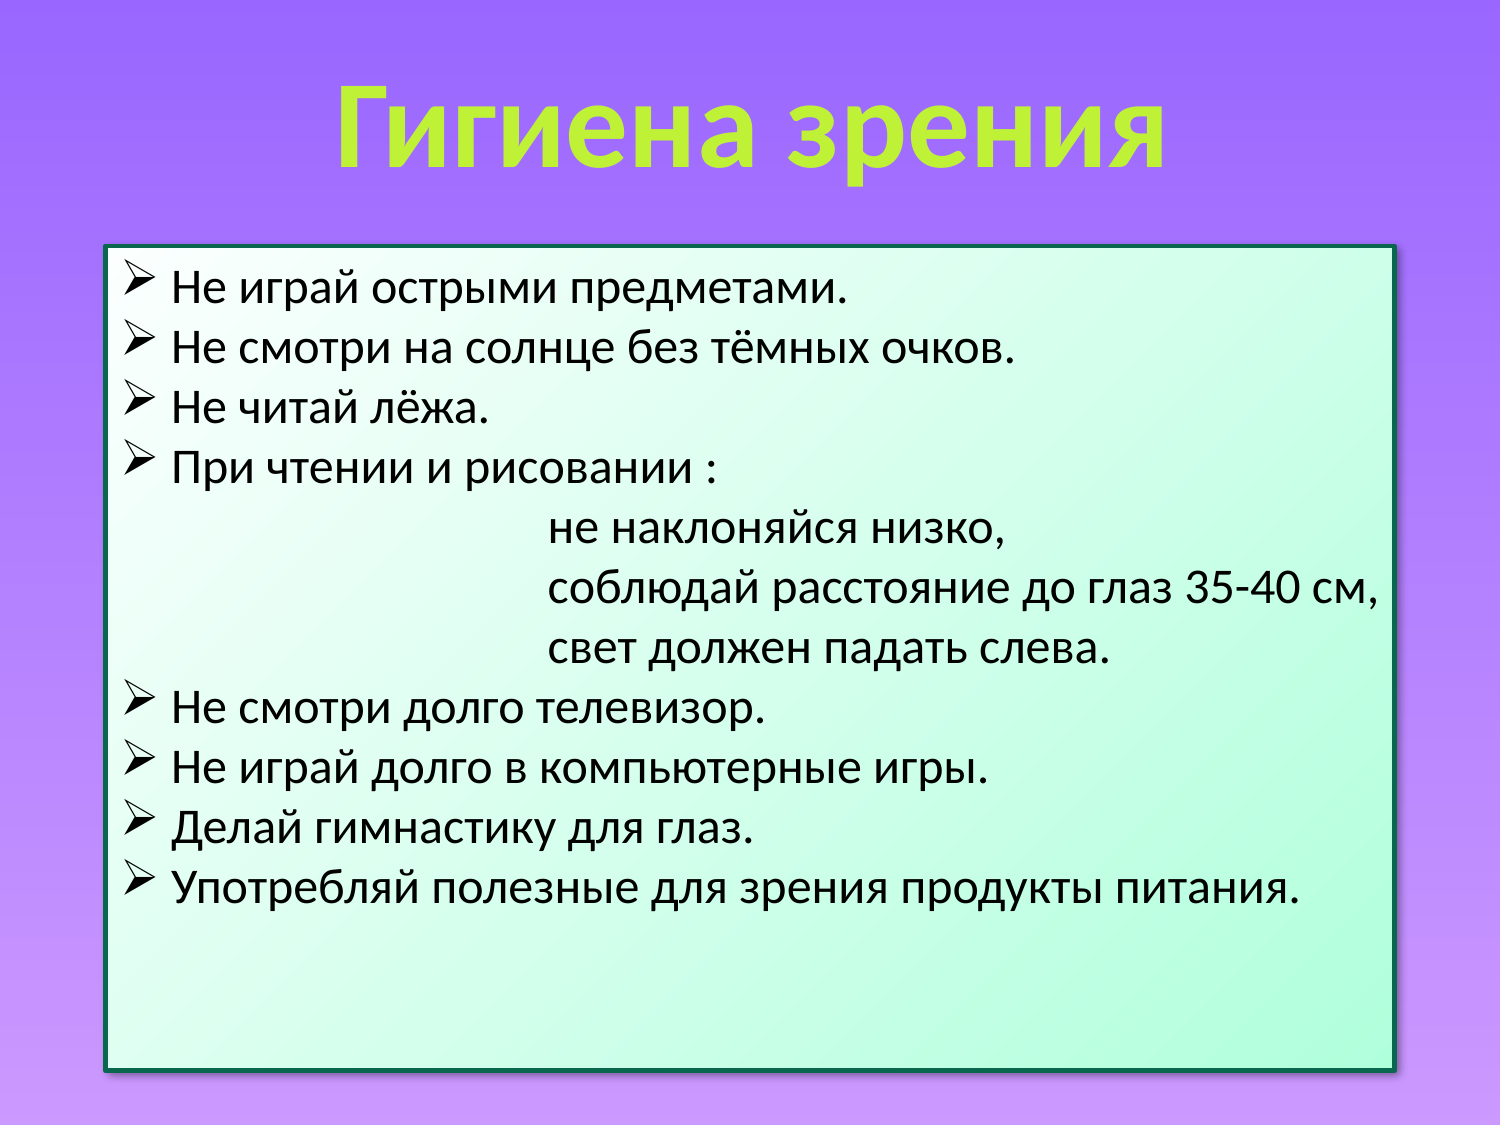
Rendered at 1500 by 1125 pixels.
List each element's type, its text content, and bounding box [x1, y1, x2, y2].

text_box Не играй острыми предметами. Не смотри на солнце без тёмных очков. Не читай лёжа. При чтении и рисовании : не наклоняйся низко, соблюдай расстояние до глаз 35-40 см, свет должен падать слева. Не смотри долго телевизор. Не играй долго в компьютерные игры. Делай гимнастику для глаз. Употребляй полезные для зрения продукты питания. [105, 245, 1395, 1071]
text_box Гигиена зрения [320, 35, 1186, 200]
